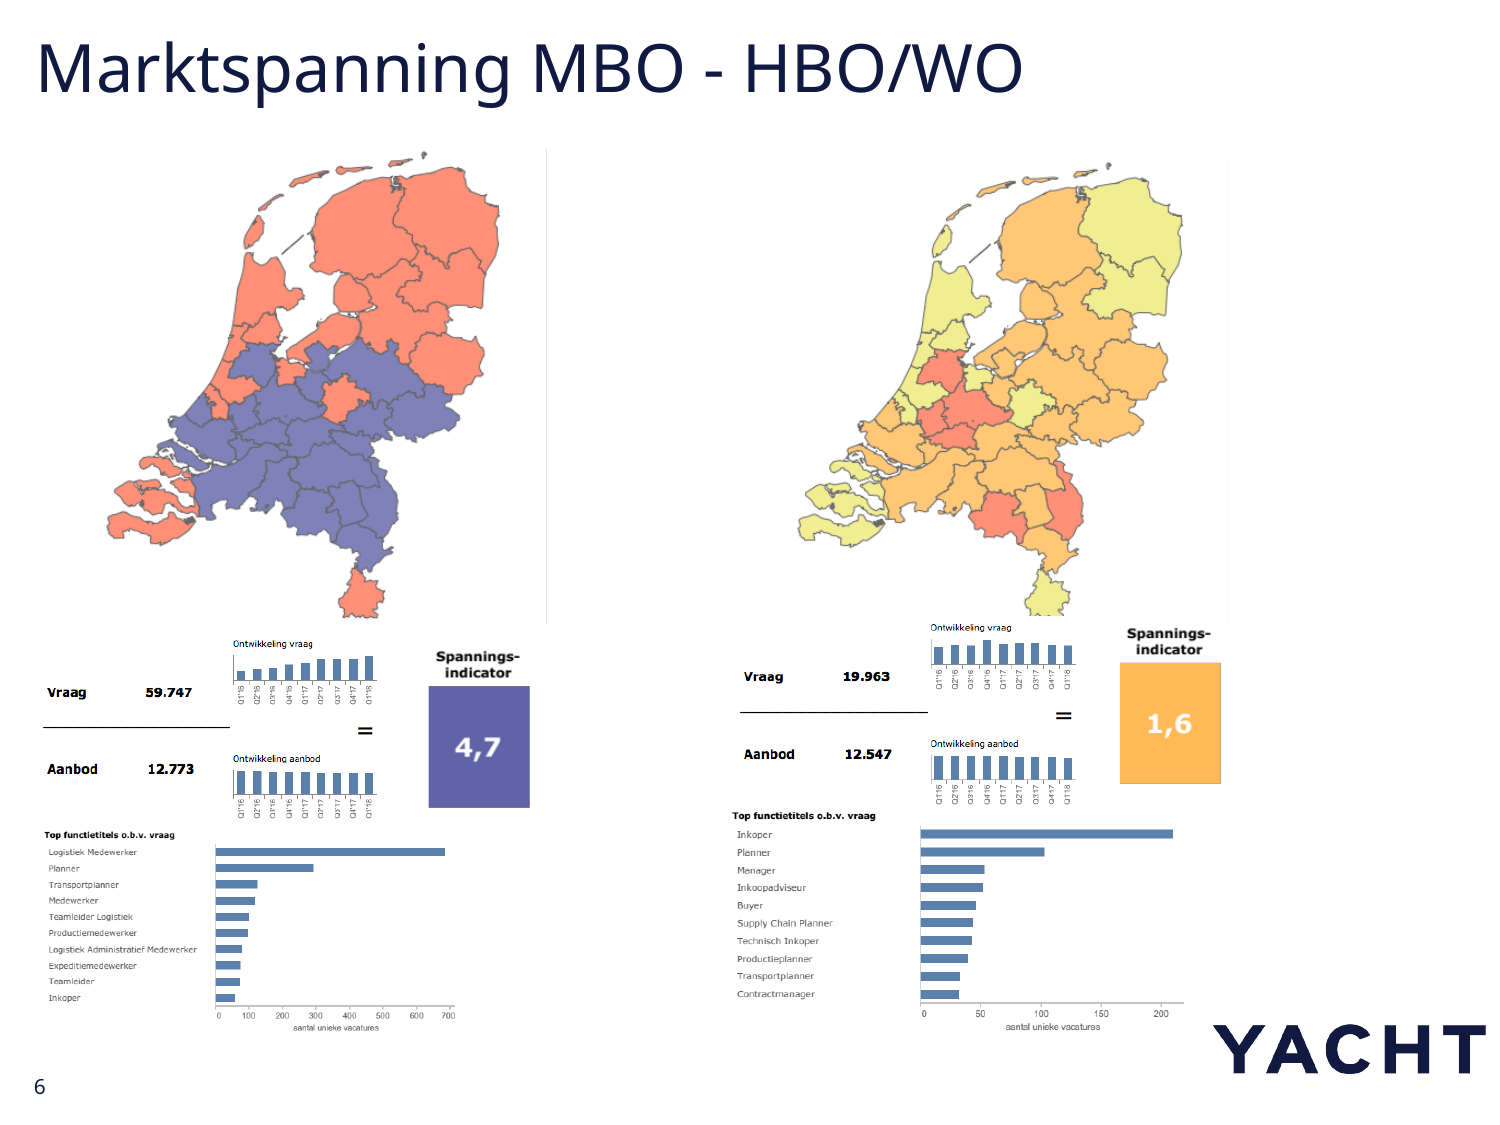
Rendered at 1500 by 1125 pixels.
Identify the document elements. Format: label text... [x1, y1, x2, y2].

picture [428, 646, 531, 809]
picture [1210, 1019, 1488, 1078]
picture [63, 148, 547, 624]
title Marktspanning MBO - HBO/WO [20, 10, 1483, 141]
picture [44, 828, 456, 1035]
picture [731, 159, 1229, 1035]
picture [18, 628, 385, 825]
slide_number 6 [18, 1065, 137, 1114]
